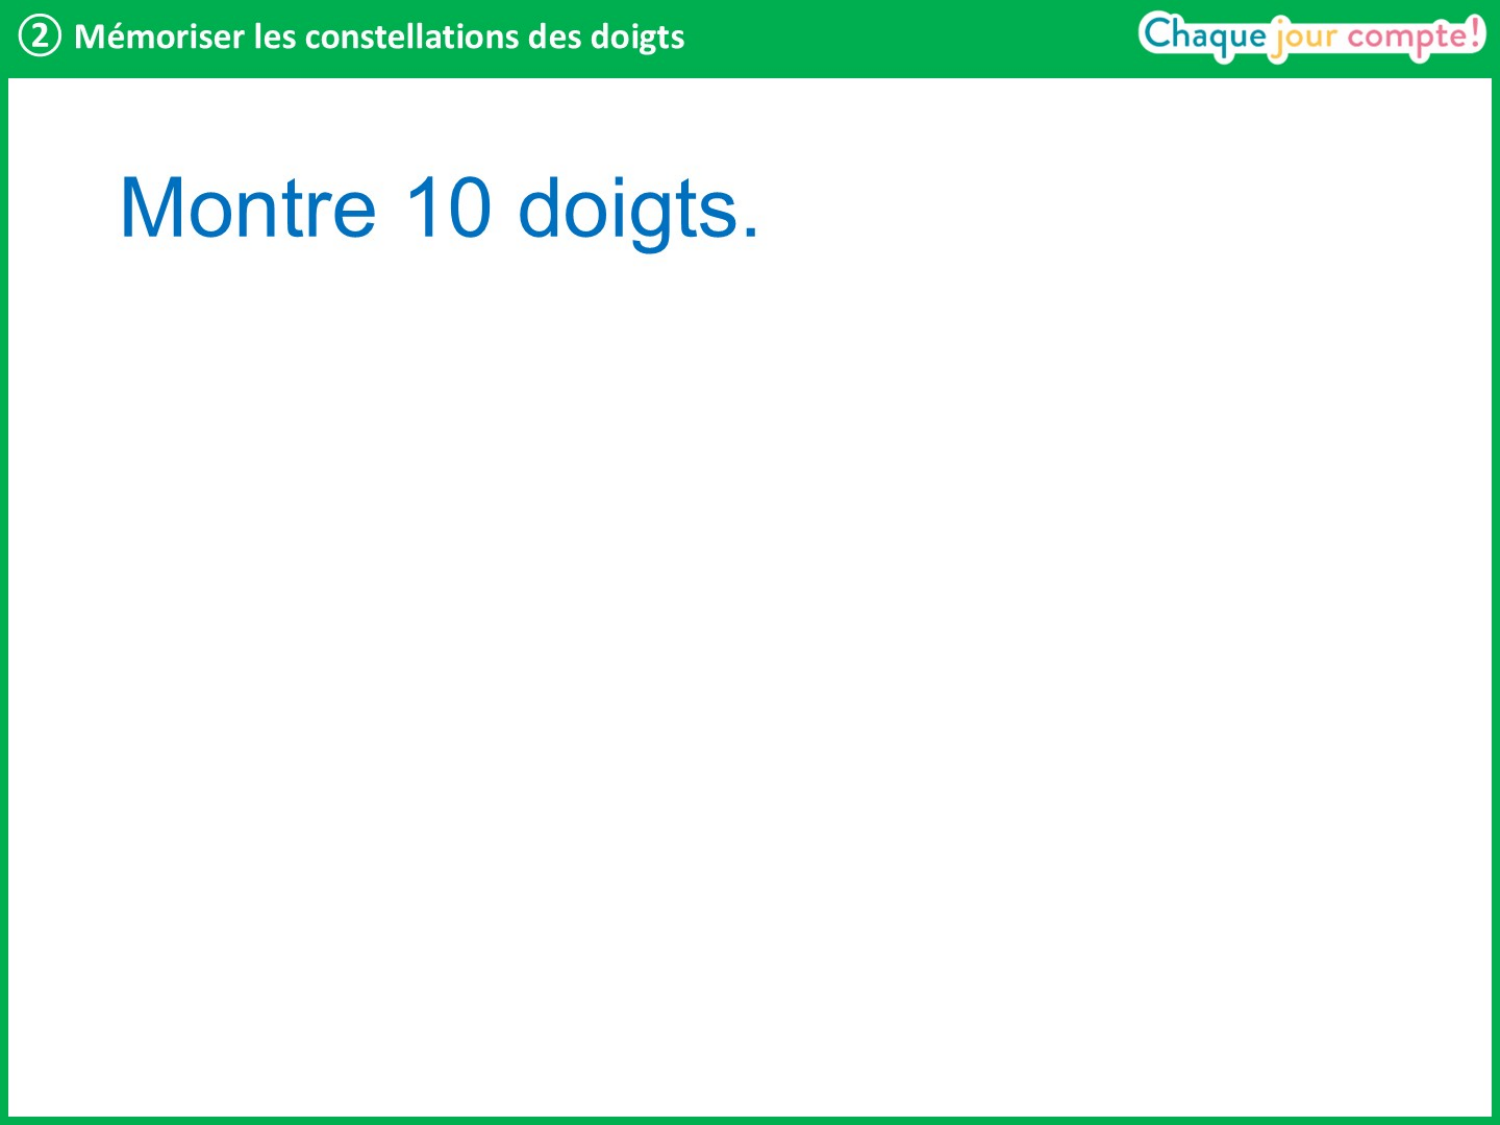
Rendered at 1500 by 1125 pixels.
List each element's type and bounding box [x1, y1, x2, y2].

list [0, 0, 1500, 1125]
